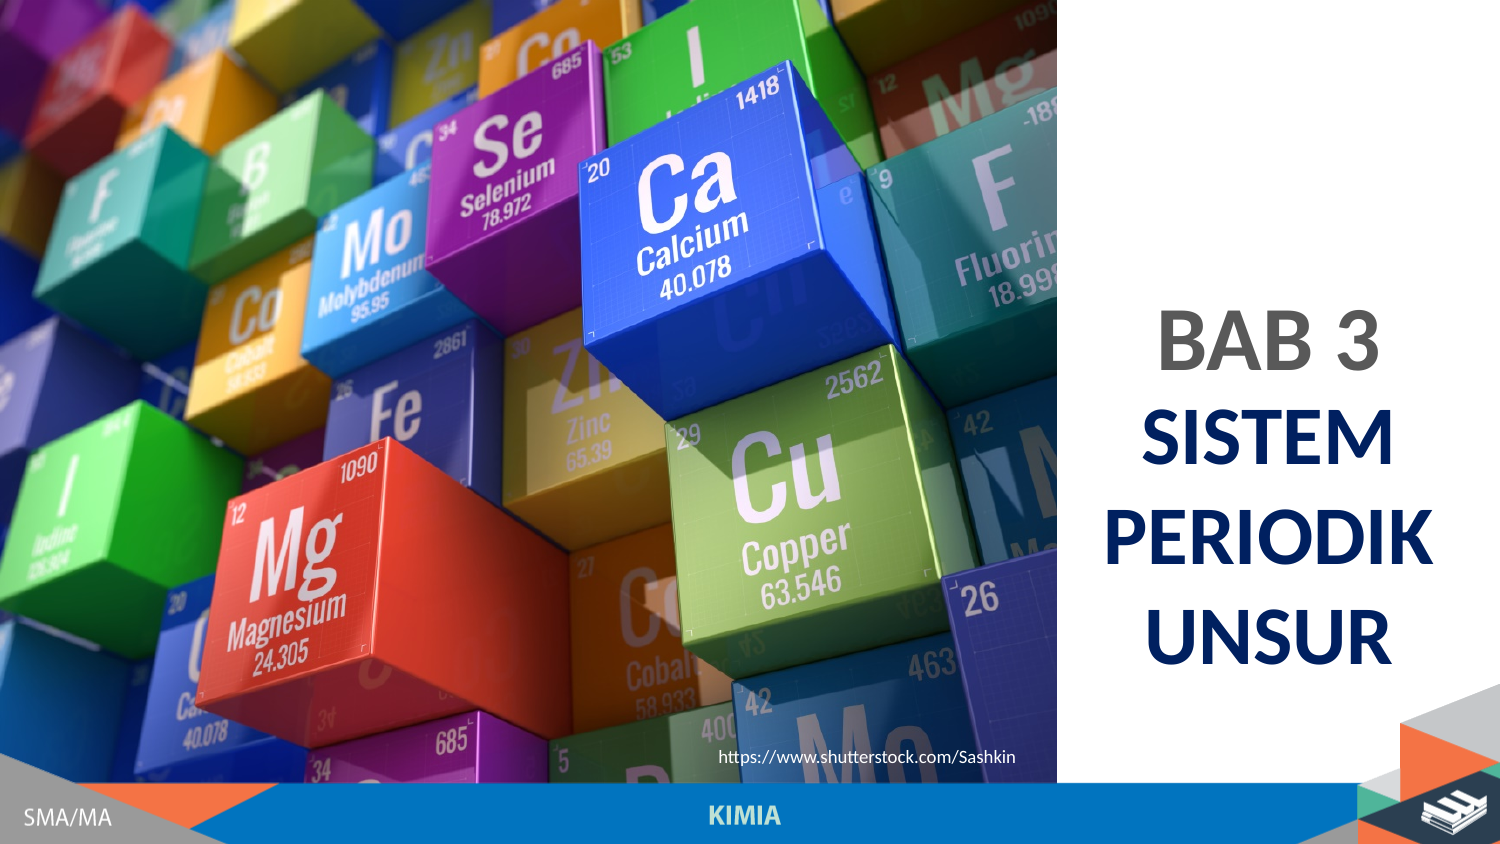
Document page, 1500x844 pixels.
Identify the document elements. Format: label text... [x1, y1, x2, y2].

text_box BAB 3 [1061, 271, 1500, 397]
picture [0, 0, 1500, 844]
text_box SISTEM PERIODIK UNSUR [1061, 397, 1500, 683]
